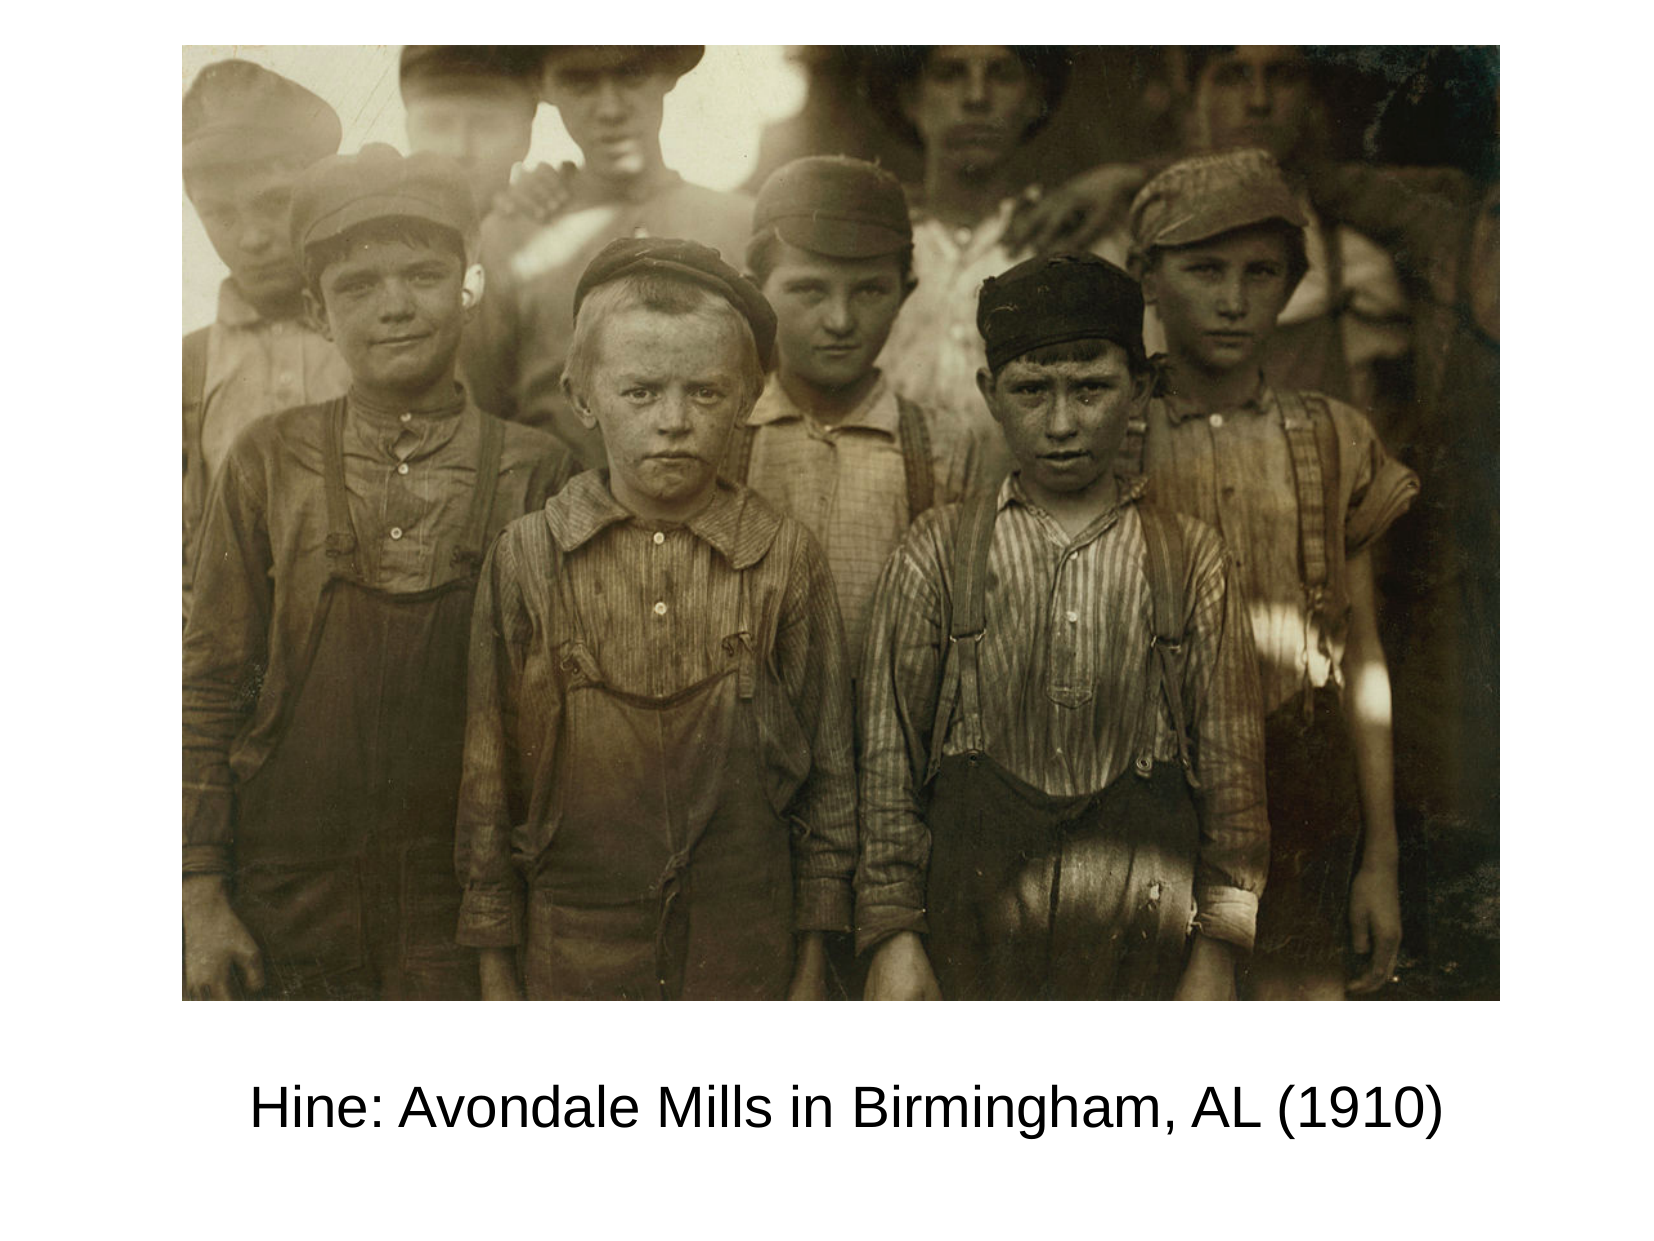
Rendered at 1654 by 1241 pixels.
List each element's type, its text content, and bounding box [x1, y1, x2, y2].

title Hine: Avondale Mills in Birmingham, AL (1910) [104, 1004, 1592, 1211]
picture [182, 44, 1501, 1001]
